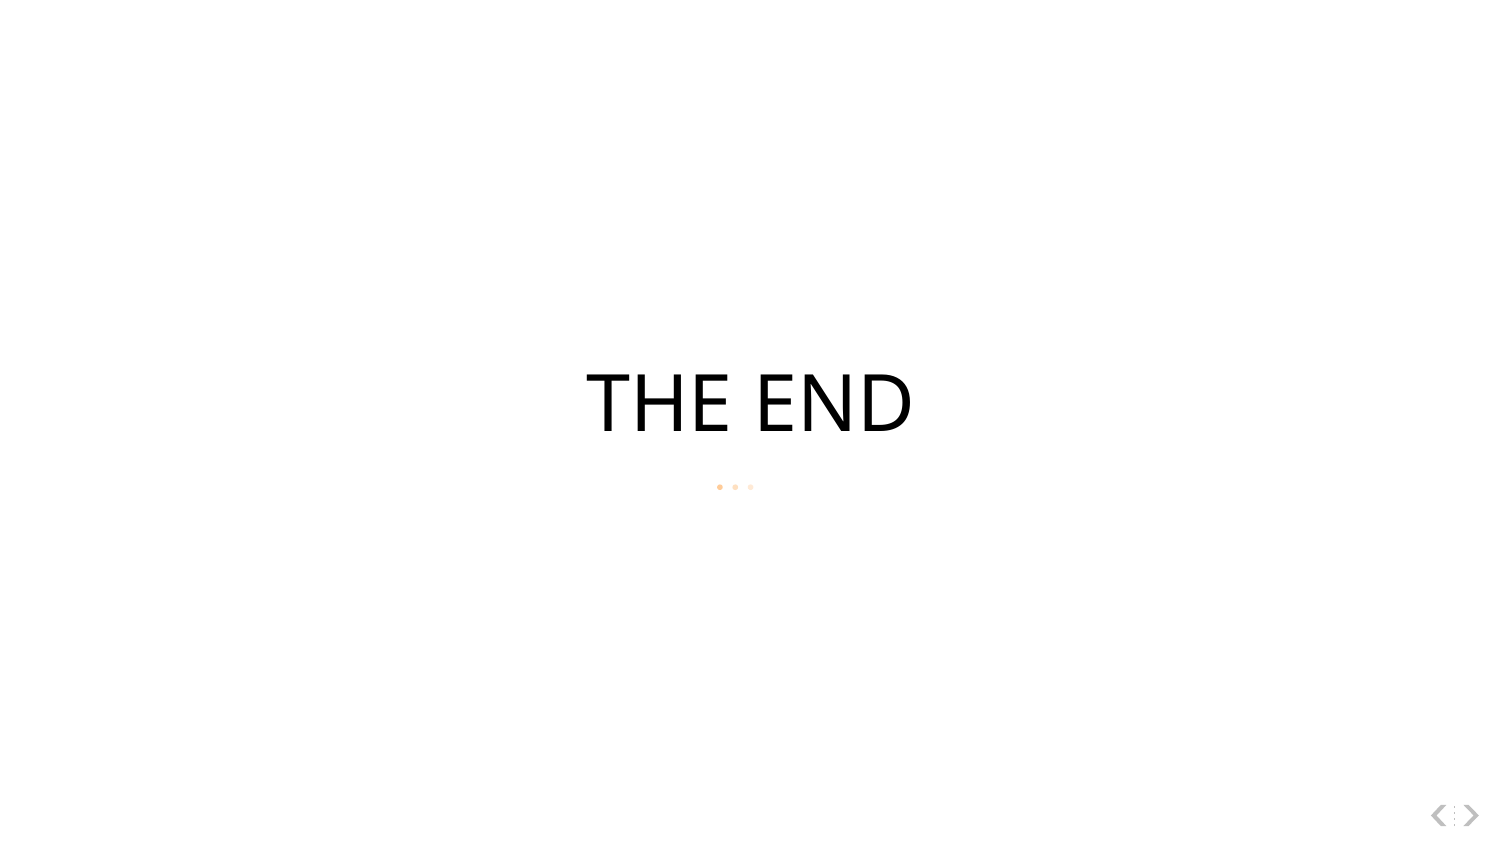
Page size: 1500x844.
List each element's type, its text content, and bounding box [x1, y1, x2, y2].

text_box THE END [447, 346, 1054, 453]
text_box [716, 484, 754, 491]
